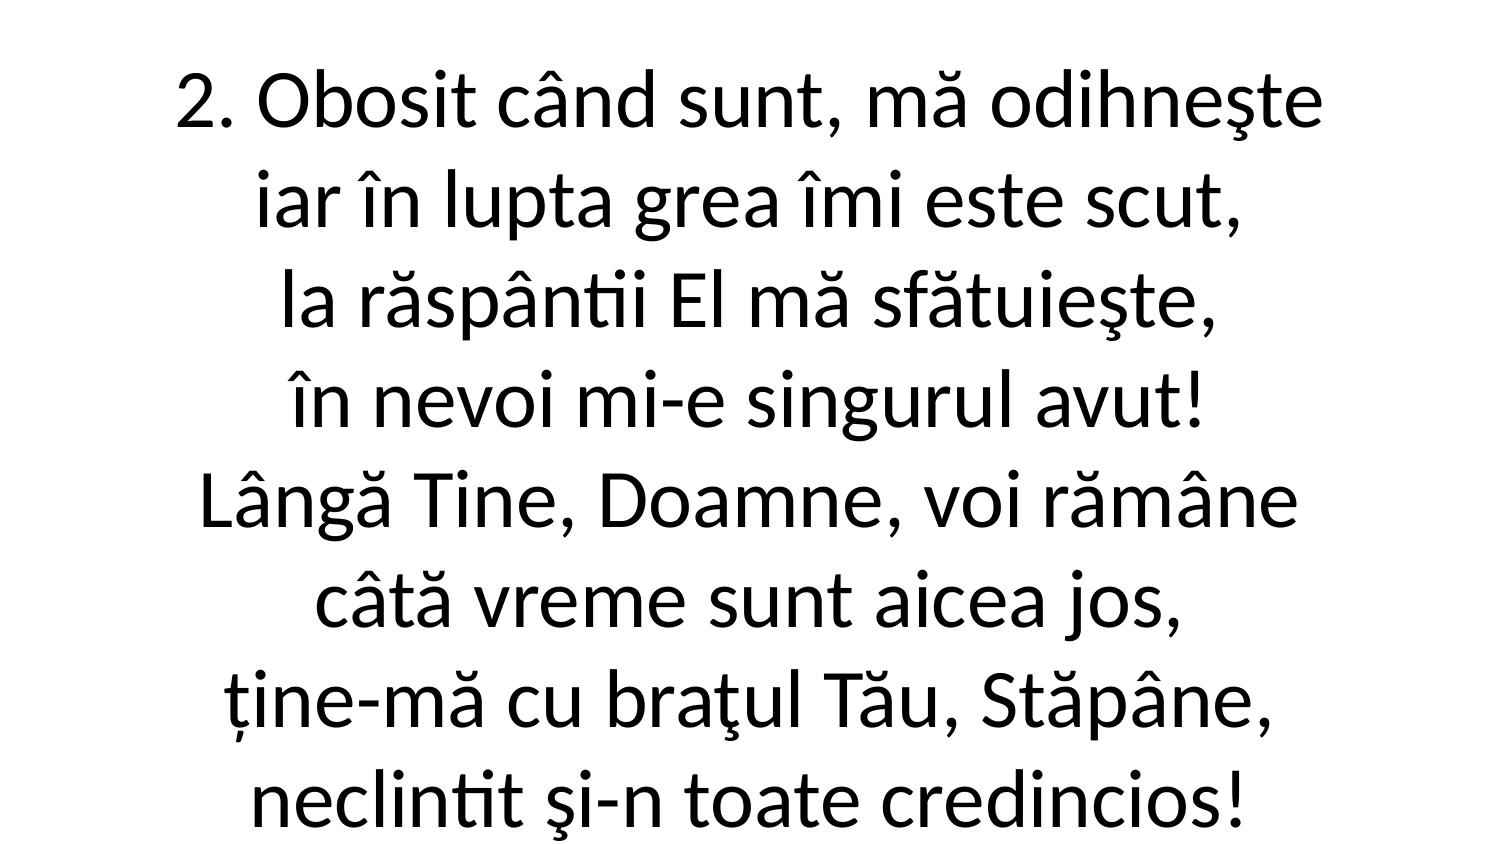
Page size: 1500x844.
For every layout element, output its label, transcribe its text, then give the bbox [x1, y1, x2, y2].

text_box 2. Obosit când sunt, mă odihneşte iar în lupta grea îmi este scut, la răspântii El mă sfătuieşte, în nevoi mi-e singurul avut! Lângă Tine, Doamne, voi rămâne câtă vreme sunt aicea jos, ține-mă cu braţul Tău, Stăpâne, neclintit şi-n toate credincios! [159, 0, 1341, 844]
